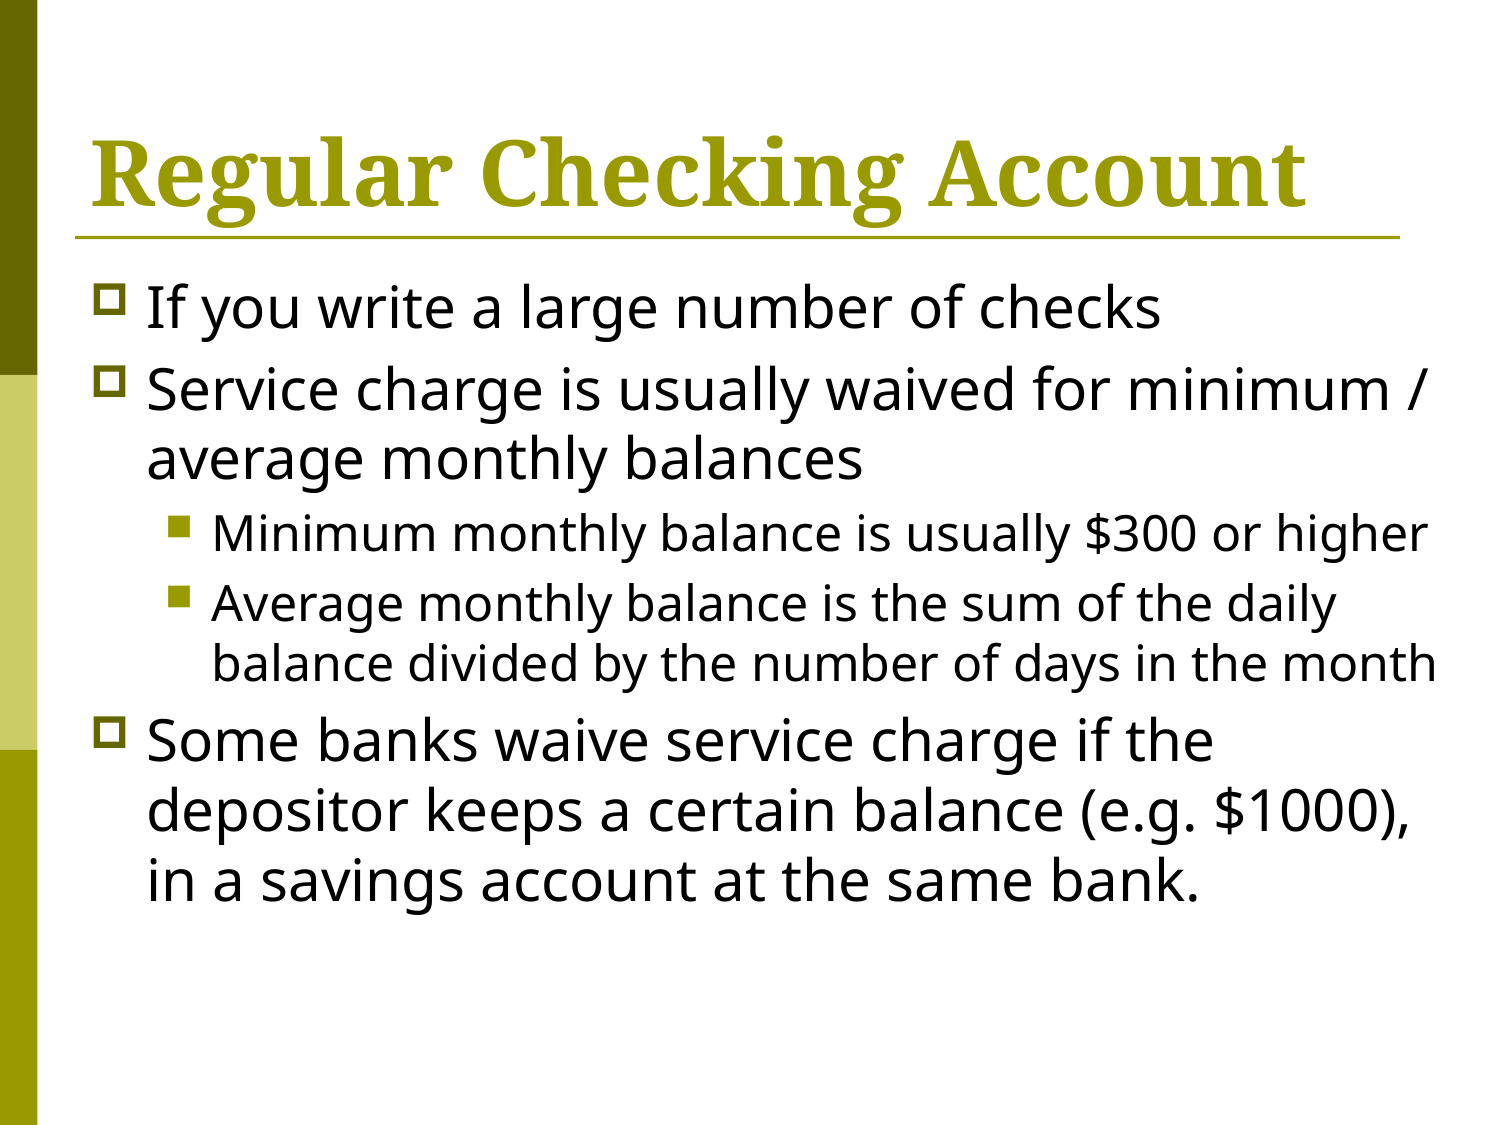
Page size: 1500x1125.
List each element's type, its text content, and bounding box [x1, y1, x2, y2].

title Regular Checking Account [74, 45, 1426, 233]
list If you write a large number of checks Service charge is usually waived for minimum / average monthly balances Minimum monthly balance is usually $300 or higher Average monthly balance is the sum of the daily balance divided by the number of days in the month Some banks waive service charge if the depositor keeps a certain balance (e.g. $1000), in a savings account at the same bank. [74, 262, 1476, 1088]
